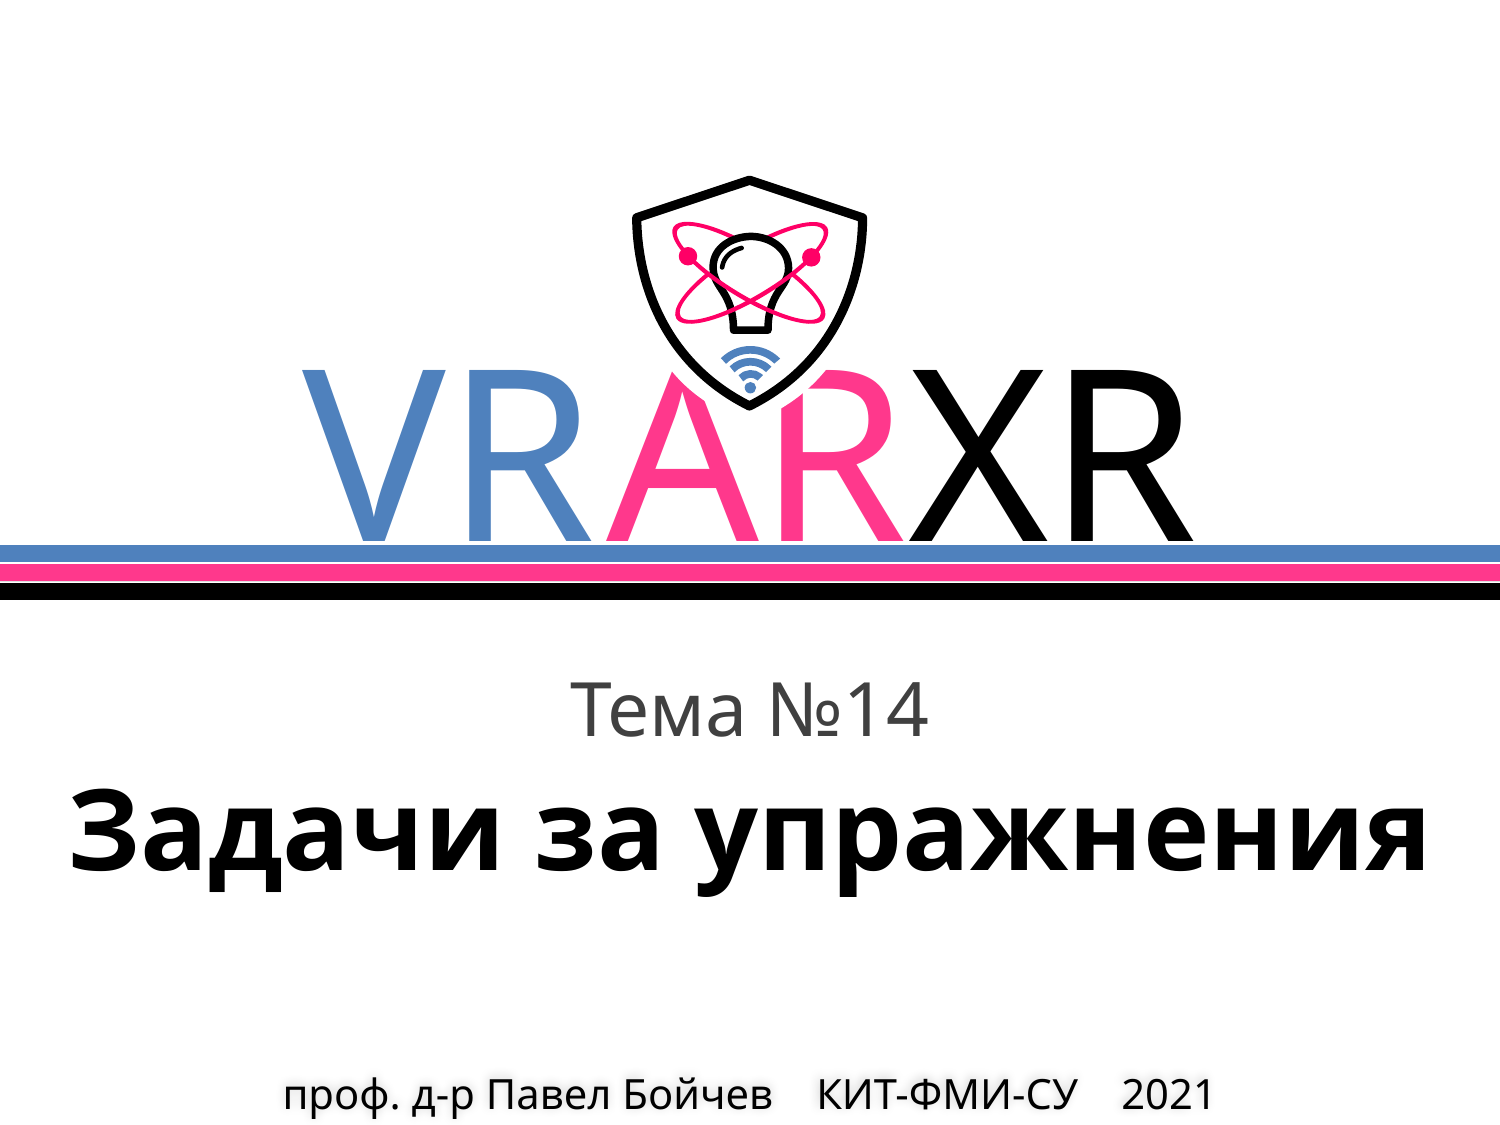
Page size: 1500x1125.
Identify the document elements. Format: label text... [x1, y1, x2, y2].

list Задачи за упражнения [0, 763, 1500, 888]
list Тема №14 [0, 650, 1500, 763]
title проф. д-р Павел Бойчев КИТ-ФМИ-СУ 2021 [0, 1027, 1500, 1125]
